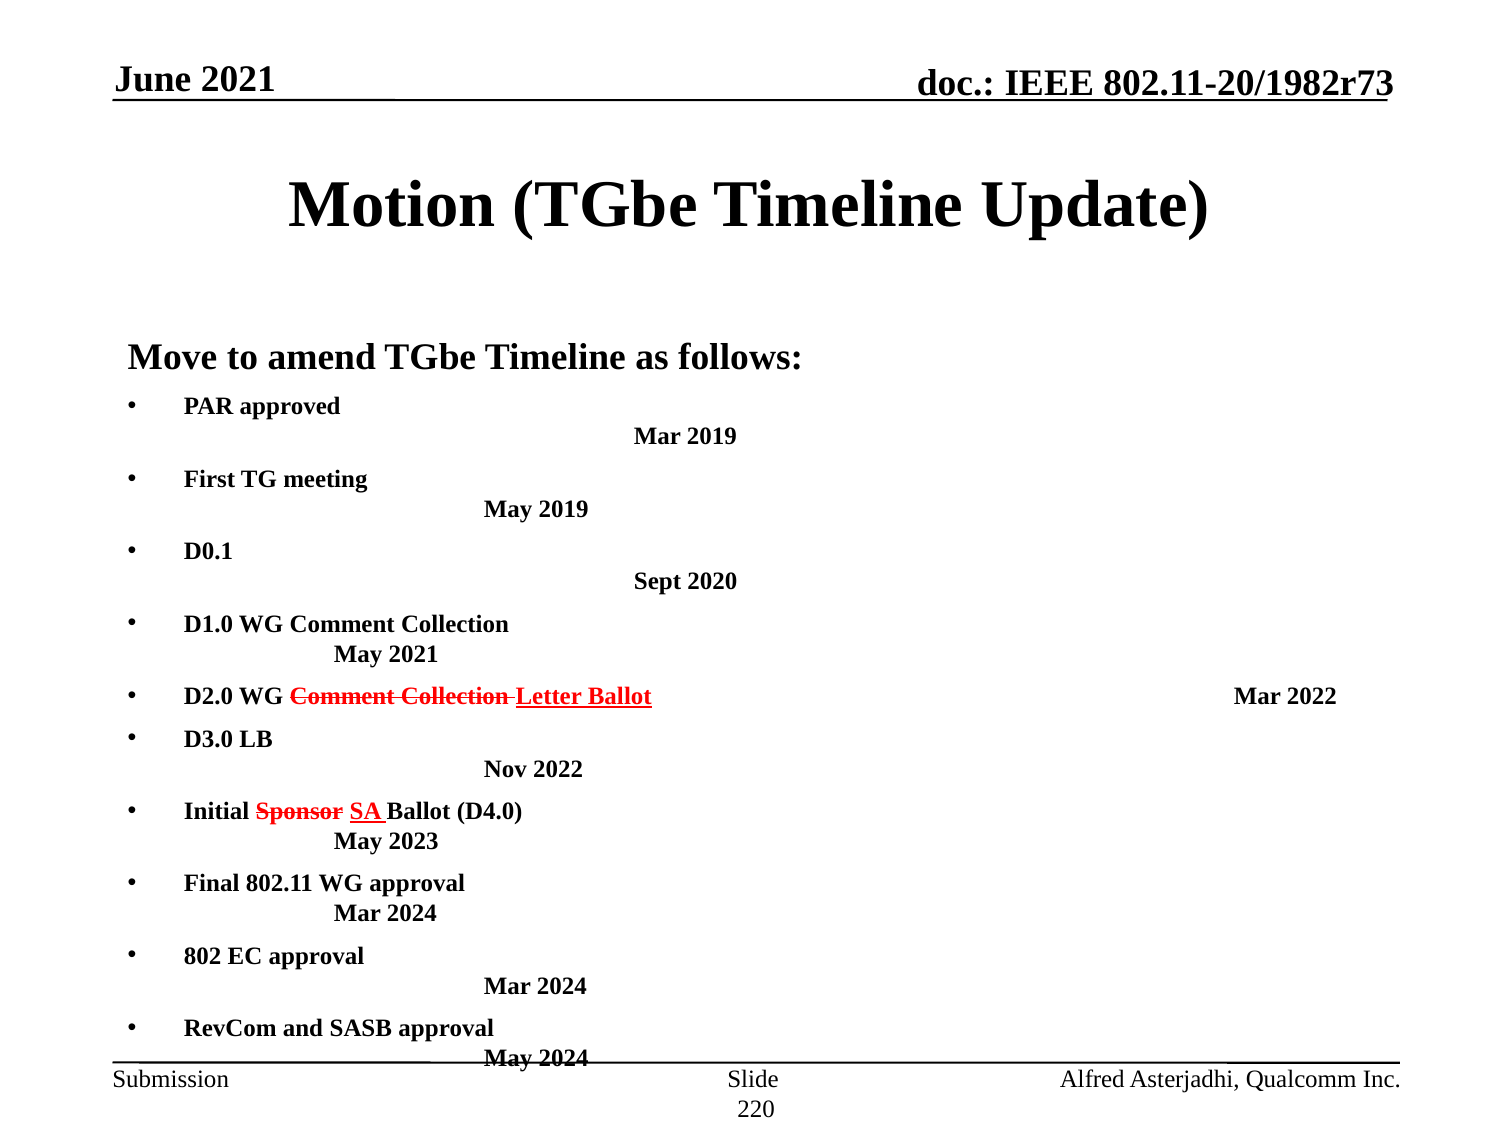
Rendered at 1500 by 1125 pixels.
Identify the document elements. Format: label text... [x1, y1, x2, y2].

footer Alfred Asterjadhi, Qualcomm Inc. [878, 1061, 1402, 1093]
title Motion (TGbe Timeline Update) [112, 112, 1388, 288]
slide_number Slide 220 [712, 1061, 800, 1123]
list Move to amend TGbe Timeline as follows: PAR approved Mar 2019 First TG meeting May 2019 D0.1 Sept 2020 D1.0 WG Comment Collection May 2021 D2.0 WG Comment Collection Letter Ballot Mar 2022 D3.0 LB Nov 2022 Initial Sponsor SA Ballot (D4.0) May 2023 Final 802.11 WG approval Mar 2024 802 EC approval Mar 2024 RevCom and SASB approval May 2024 Move: Bin Tian Second: Stephen McCann Discussion: None. Result: Approved with unanimous consent. [112, 324, 1388, 1000]
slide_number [114, 54, 423, 100]
